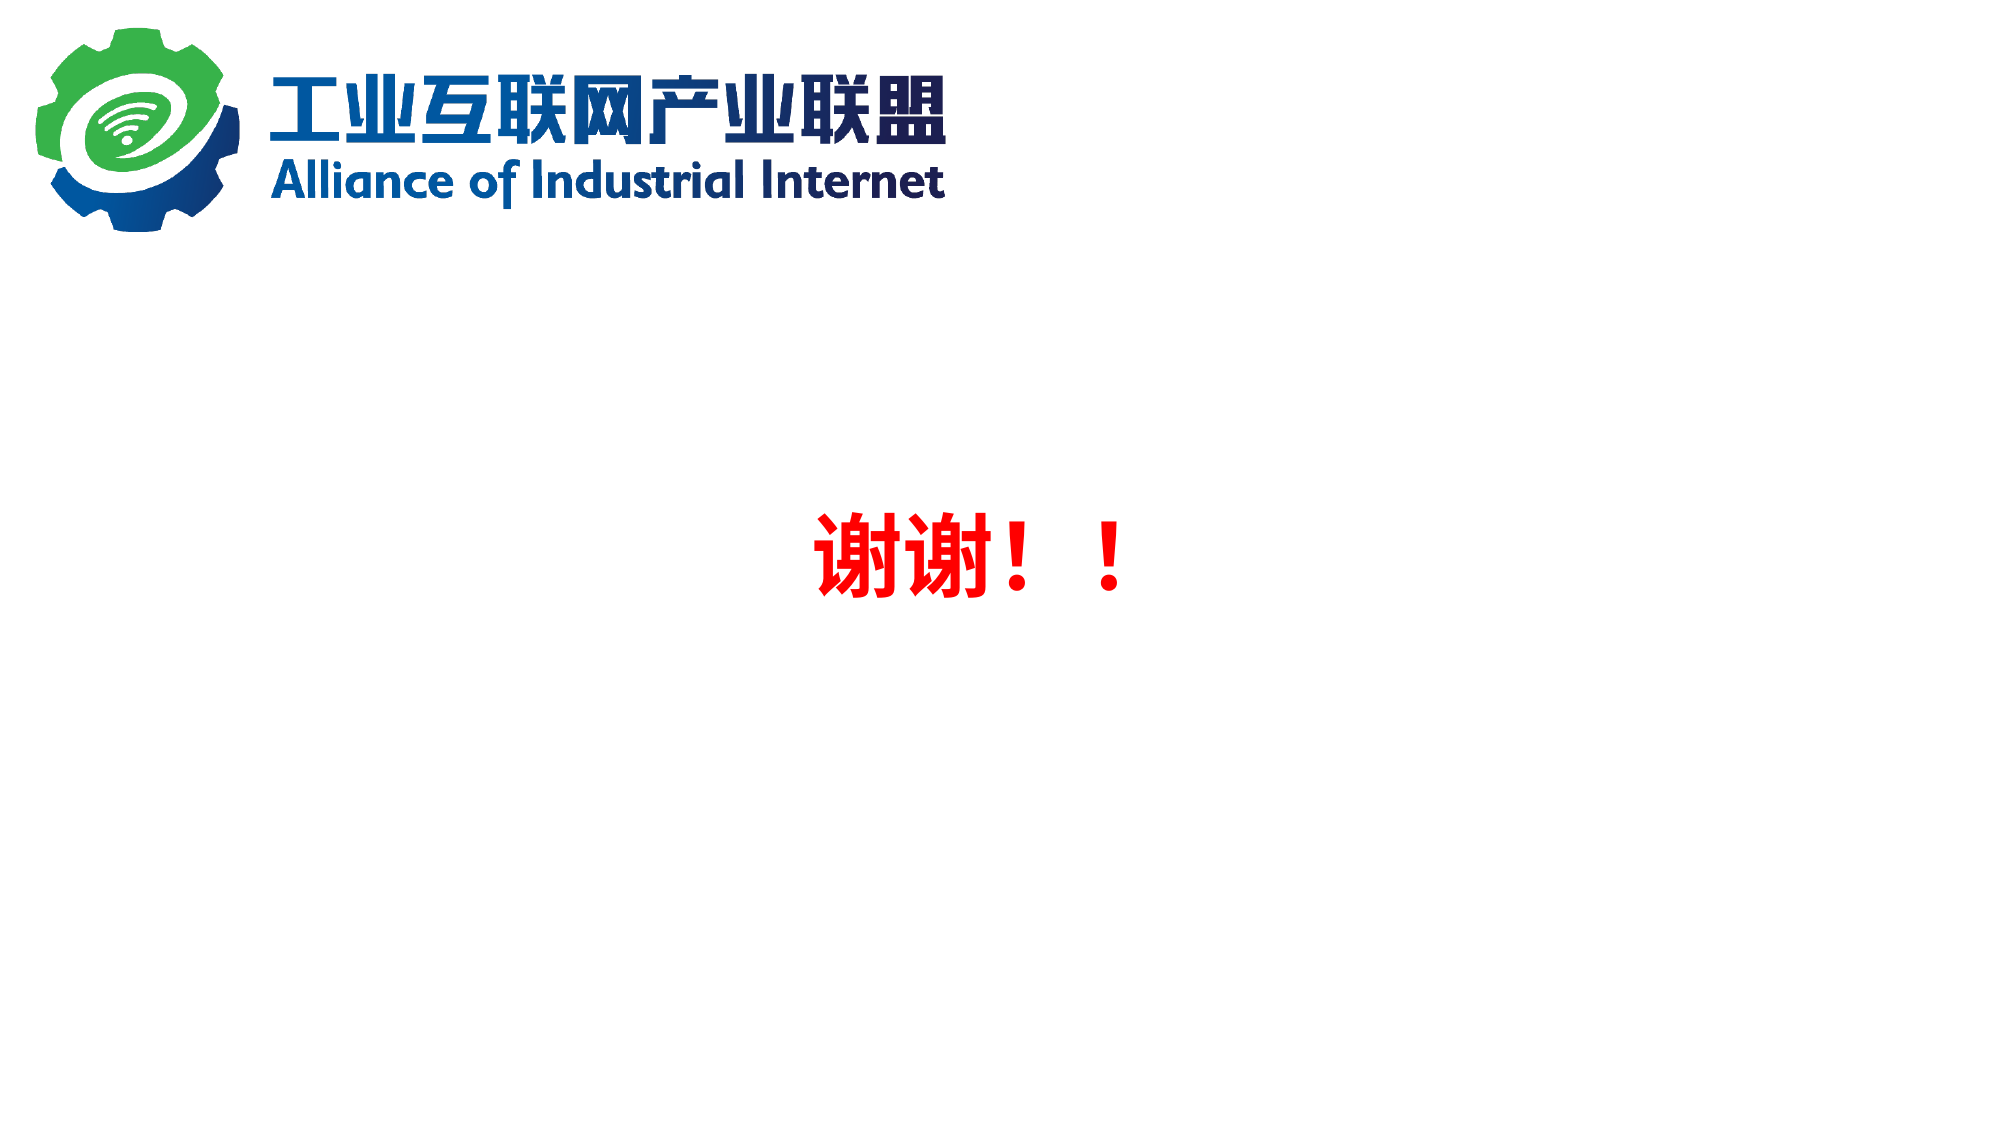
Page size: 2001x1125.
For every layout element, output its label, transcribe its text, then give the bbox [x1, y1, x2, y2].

picture [0, 0, 996, 269]
text_box 谢谢！！ [39, 491, 1951, 617]
